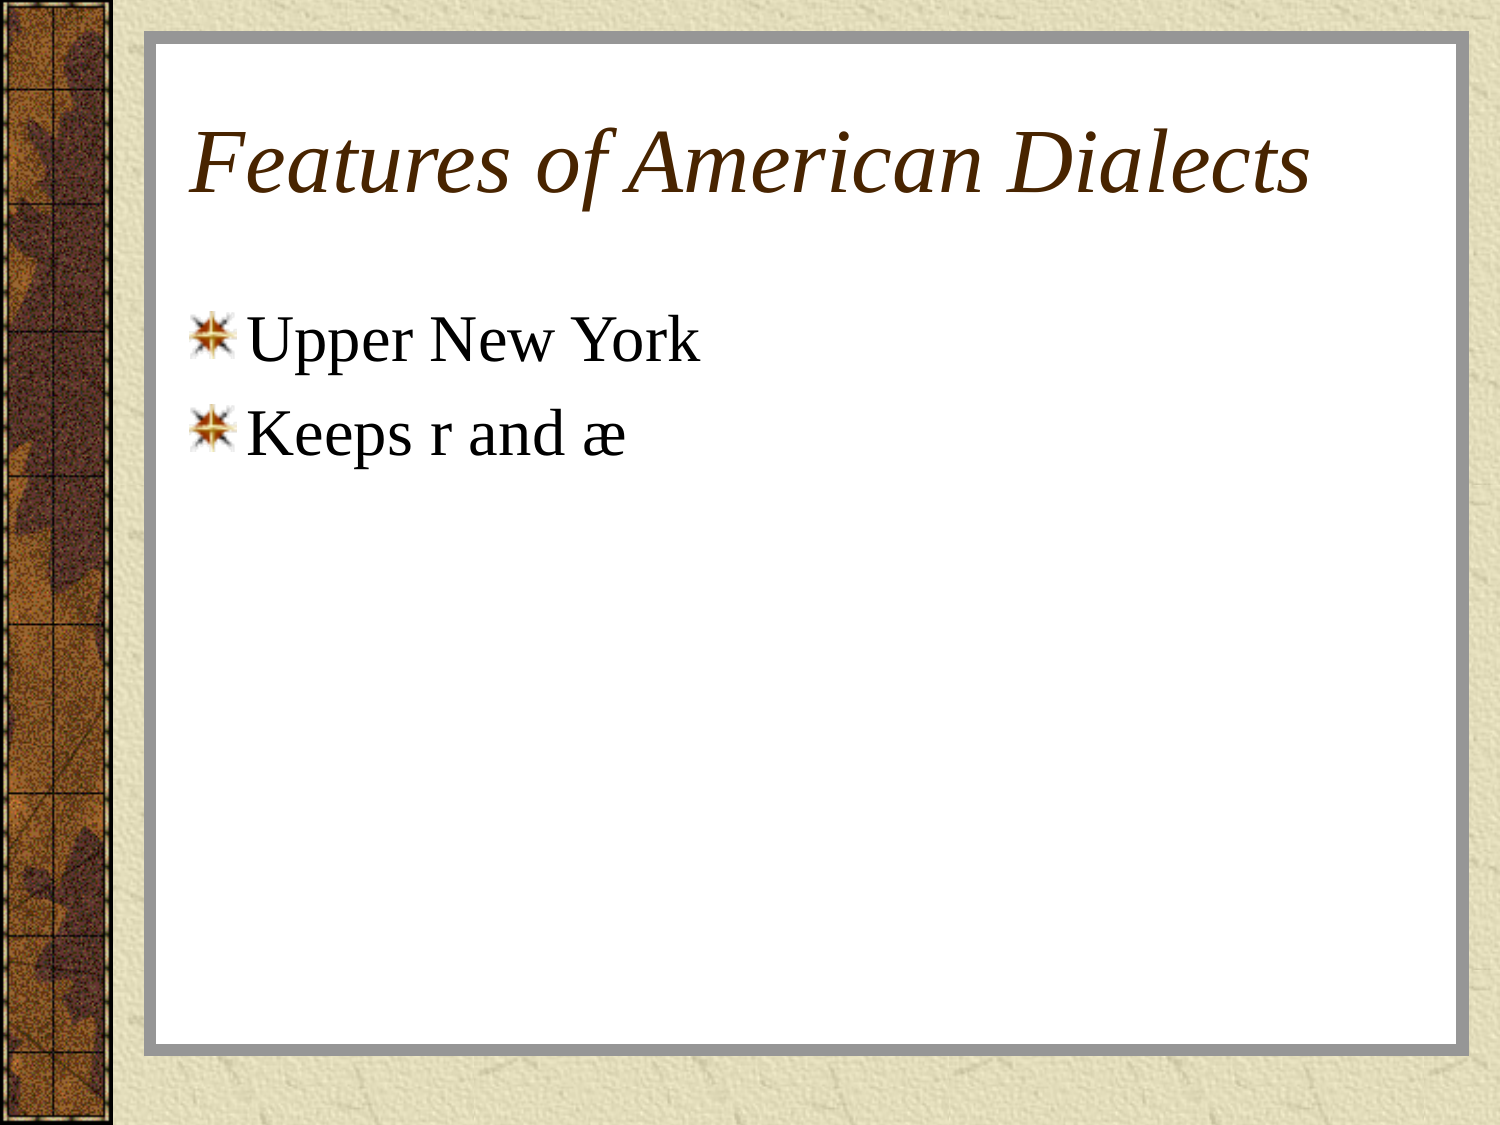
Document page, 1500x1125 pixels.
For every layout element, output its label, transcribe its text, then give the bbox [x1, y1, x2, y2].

picture [0, 0, 1500, 1125]
list Upper New York Keeps r and æ [174, 287, 1450, 963]
title Features of American Dialects [174, 62, 1450, 250]
